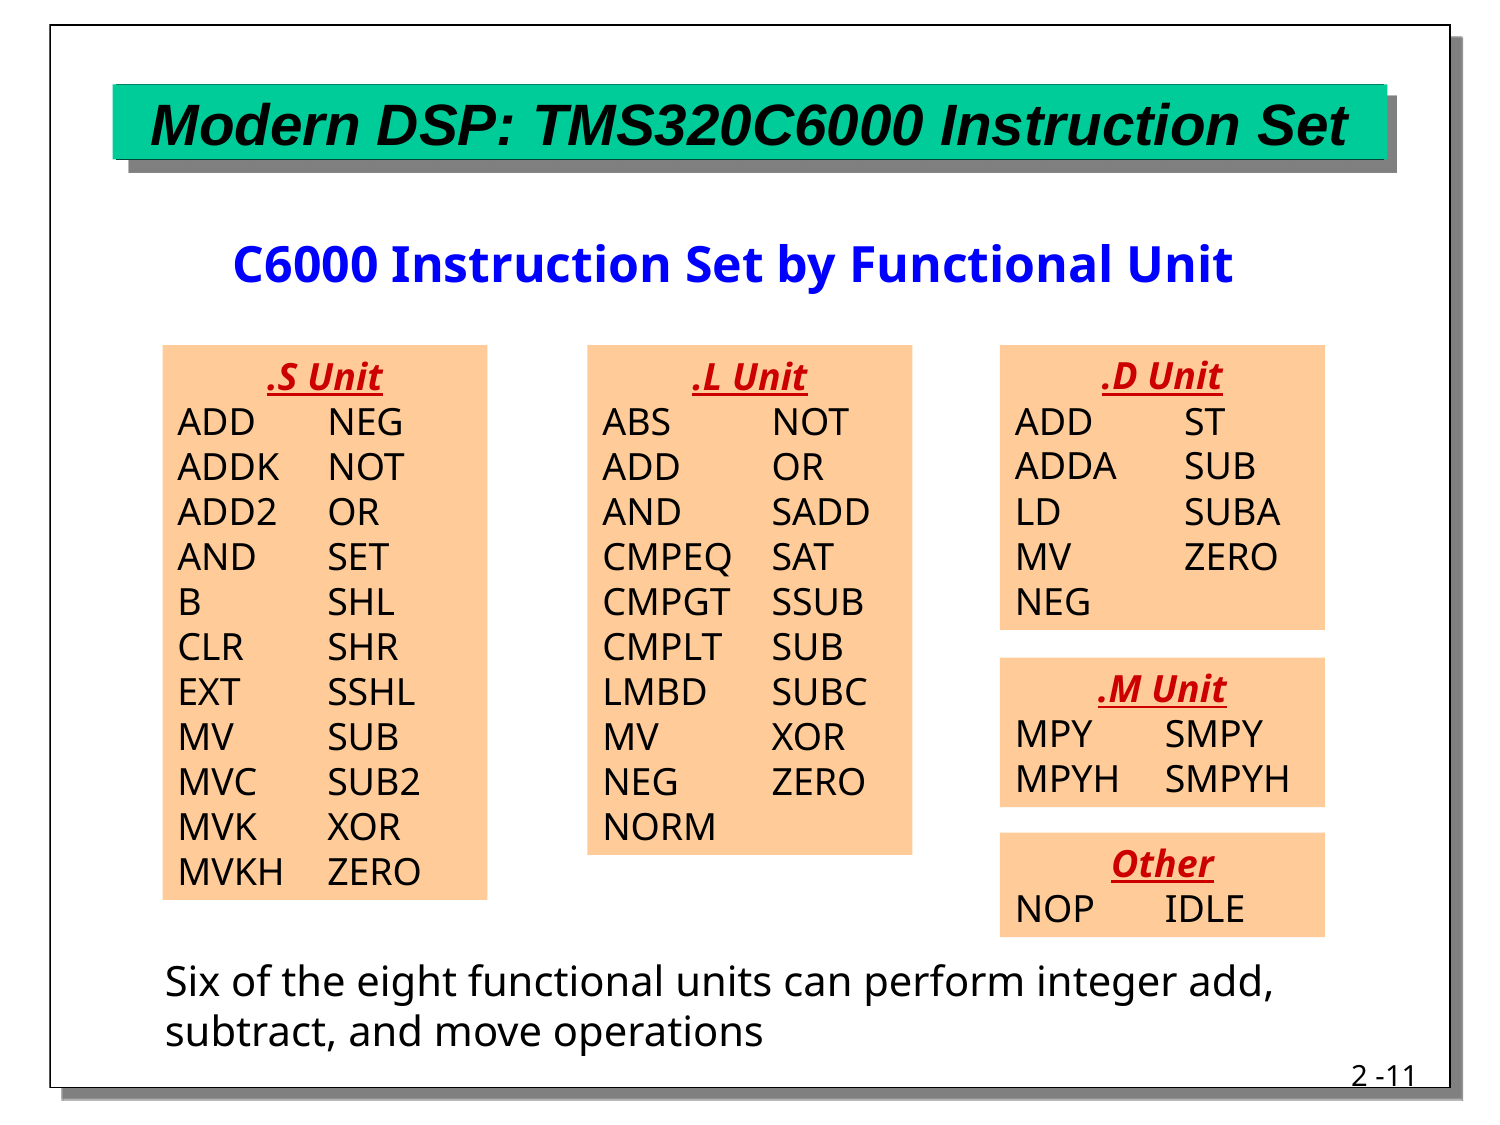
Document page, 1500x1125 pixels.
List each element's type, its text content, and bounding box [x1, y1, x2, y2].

text_box .L Unit ABS NOT ADD OR AND SADD CMPEQ SAT CMPGT SSUB CMPLT SUB LMBD SUBC MV XOR NEG ZERO NORM [587, 345, 913, 855]
text_box .S Unit ADD NEG ADDK NOT ADD2 OR AND SET B SHL CLR SHR EXT SSHL MV SUB MVC SUB2 MVK XOR MVKH ZERO [162, 345, 488, 900]
title Modern DSP: TMS320C6000 Instruction Set [112, 84, 1388, 160]
text_box C6000 Instruction Set by Functional Unit [218, 225, 1250, 300]
text_box .M Unit MPY SMPY MPYH SMPYH [999, 657, 1325, 808]
text_box .D Unit ADD ST ADDA SUB LD SUBA MV ZERO NEG [999, 345, 1325, 630]
text_box Six of the eight functional units can perform integer add, subtract, and move operations [149, 947, 1363, 1063]
text_box Other NOP IDLE [999, 832, 1325, 938]
